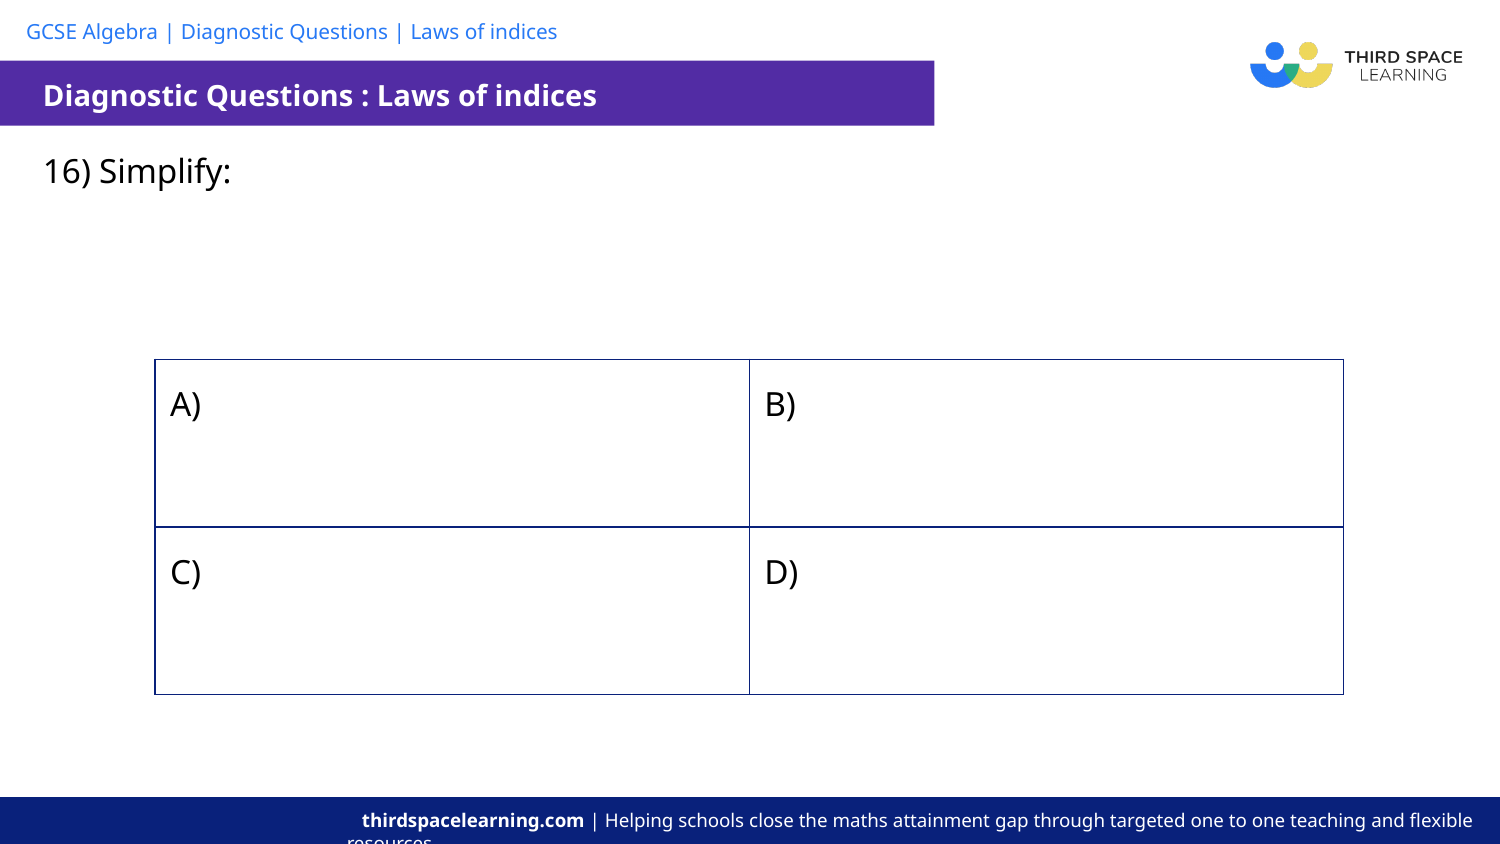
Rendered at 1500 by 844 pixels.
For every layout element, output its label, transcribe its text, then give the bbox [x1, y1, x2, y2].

picture [1250, 33, 1465, 99]
text_box Diagnostic Questions : Laws of indices [27, 61, 778, 127]
